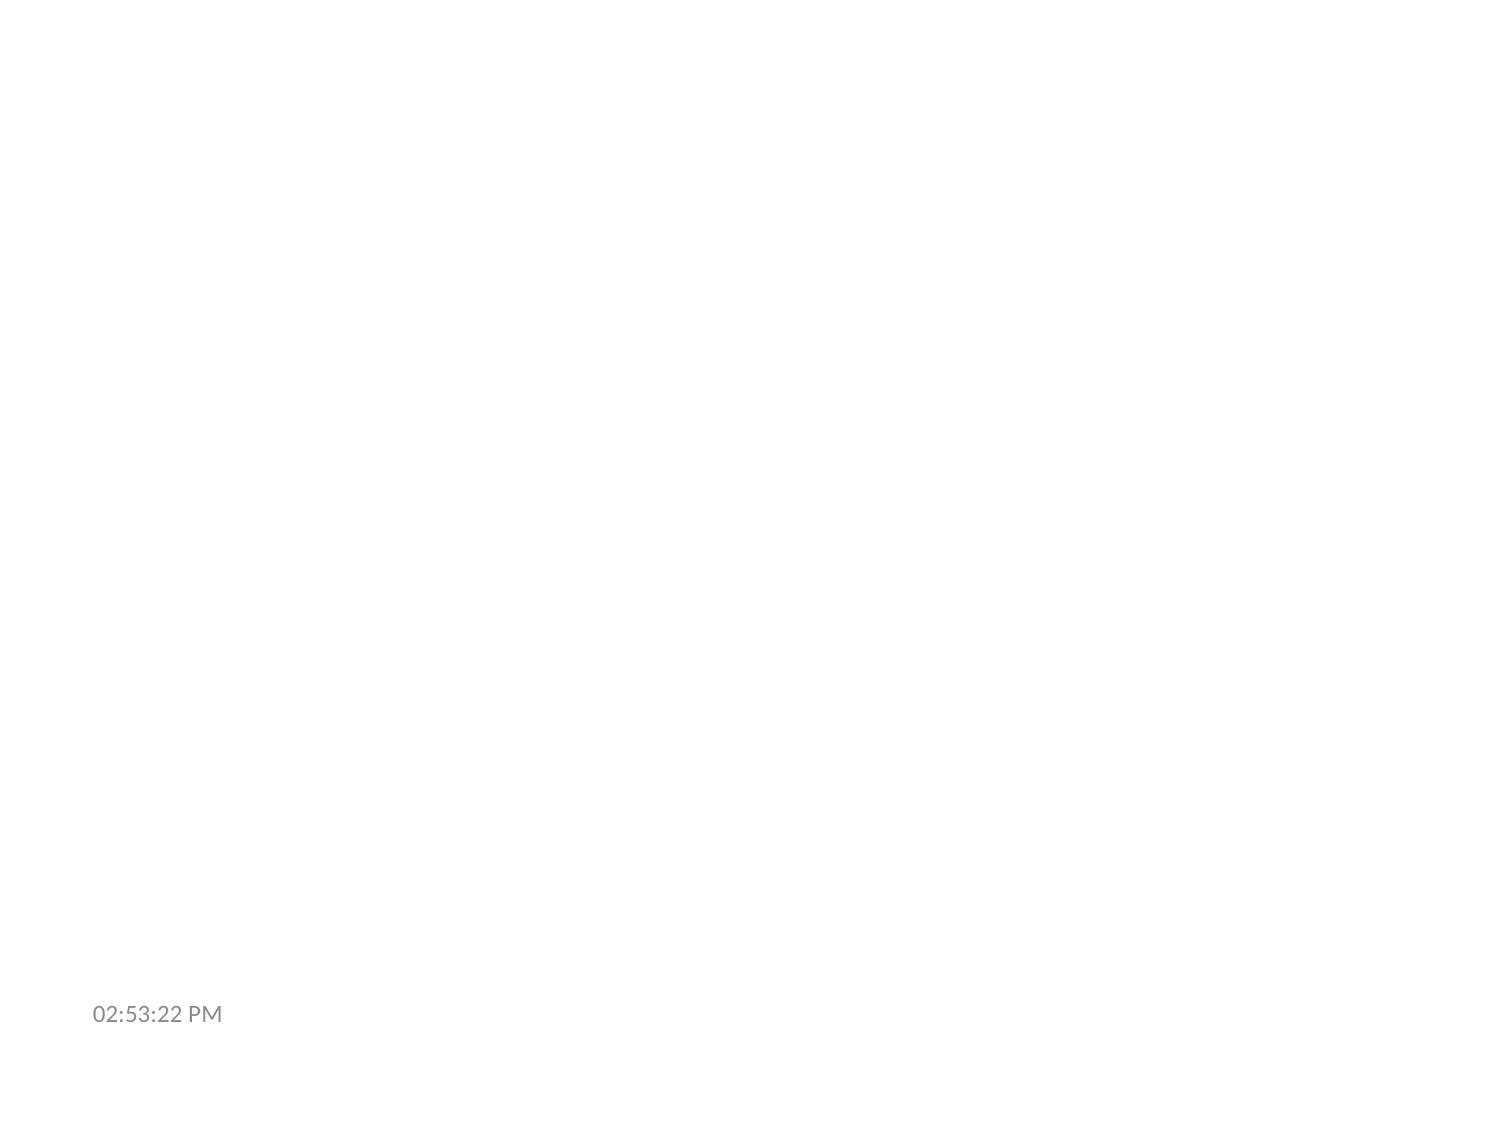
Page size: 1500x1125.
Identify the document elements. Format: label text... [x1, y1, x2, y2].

text_box 3:35:09 PM [77, 982, 428, 1043]
